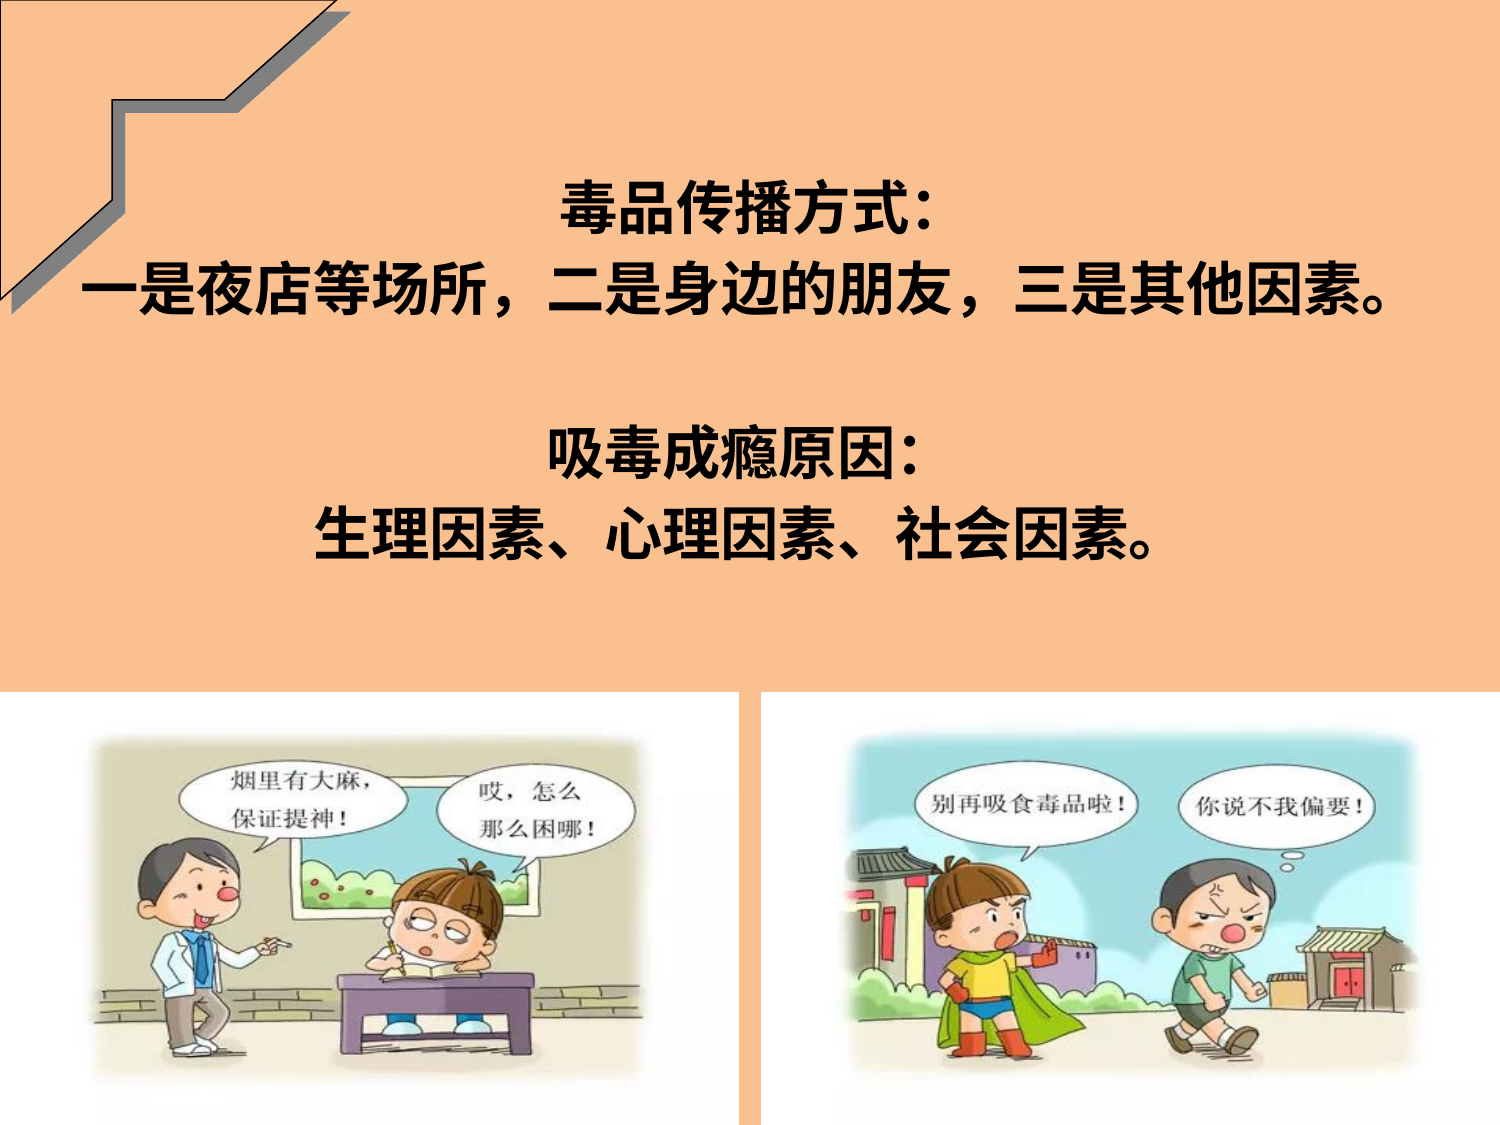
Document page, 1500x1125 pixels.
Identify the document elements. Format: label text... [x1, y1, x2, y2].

text_box [0, 0, 337, 300]
picture [761, 692, 1500, 1125]
list 毒品传播方式： 一是夜店等场所，二是身边的朋友，三是其他因素。 吸毒成瘾原因： 生理因素、心理因素、社会因素。 [0, 0, 1500, 1125]
picture [0, 692, 739, 1125]
